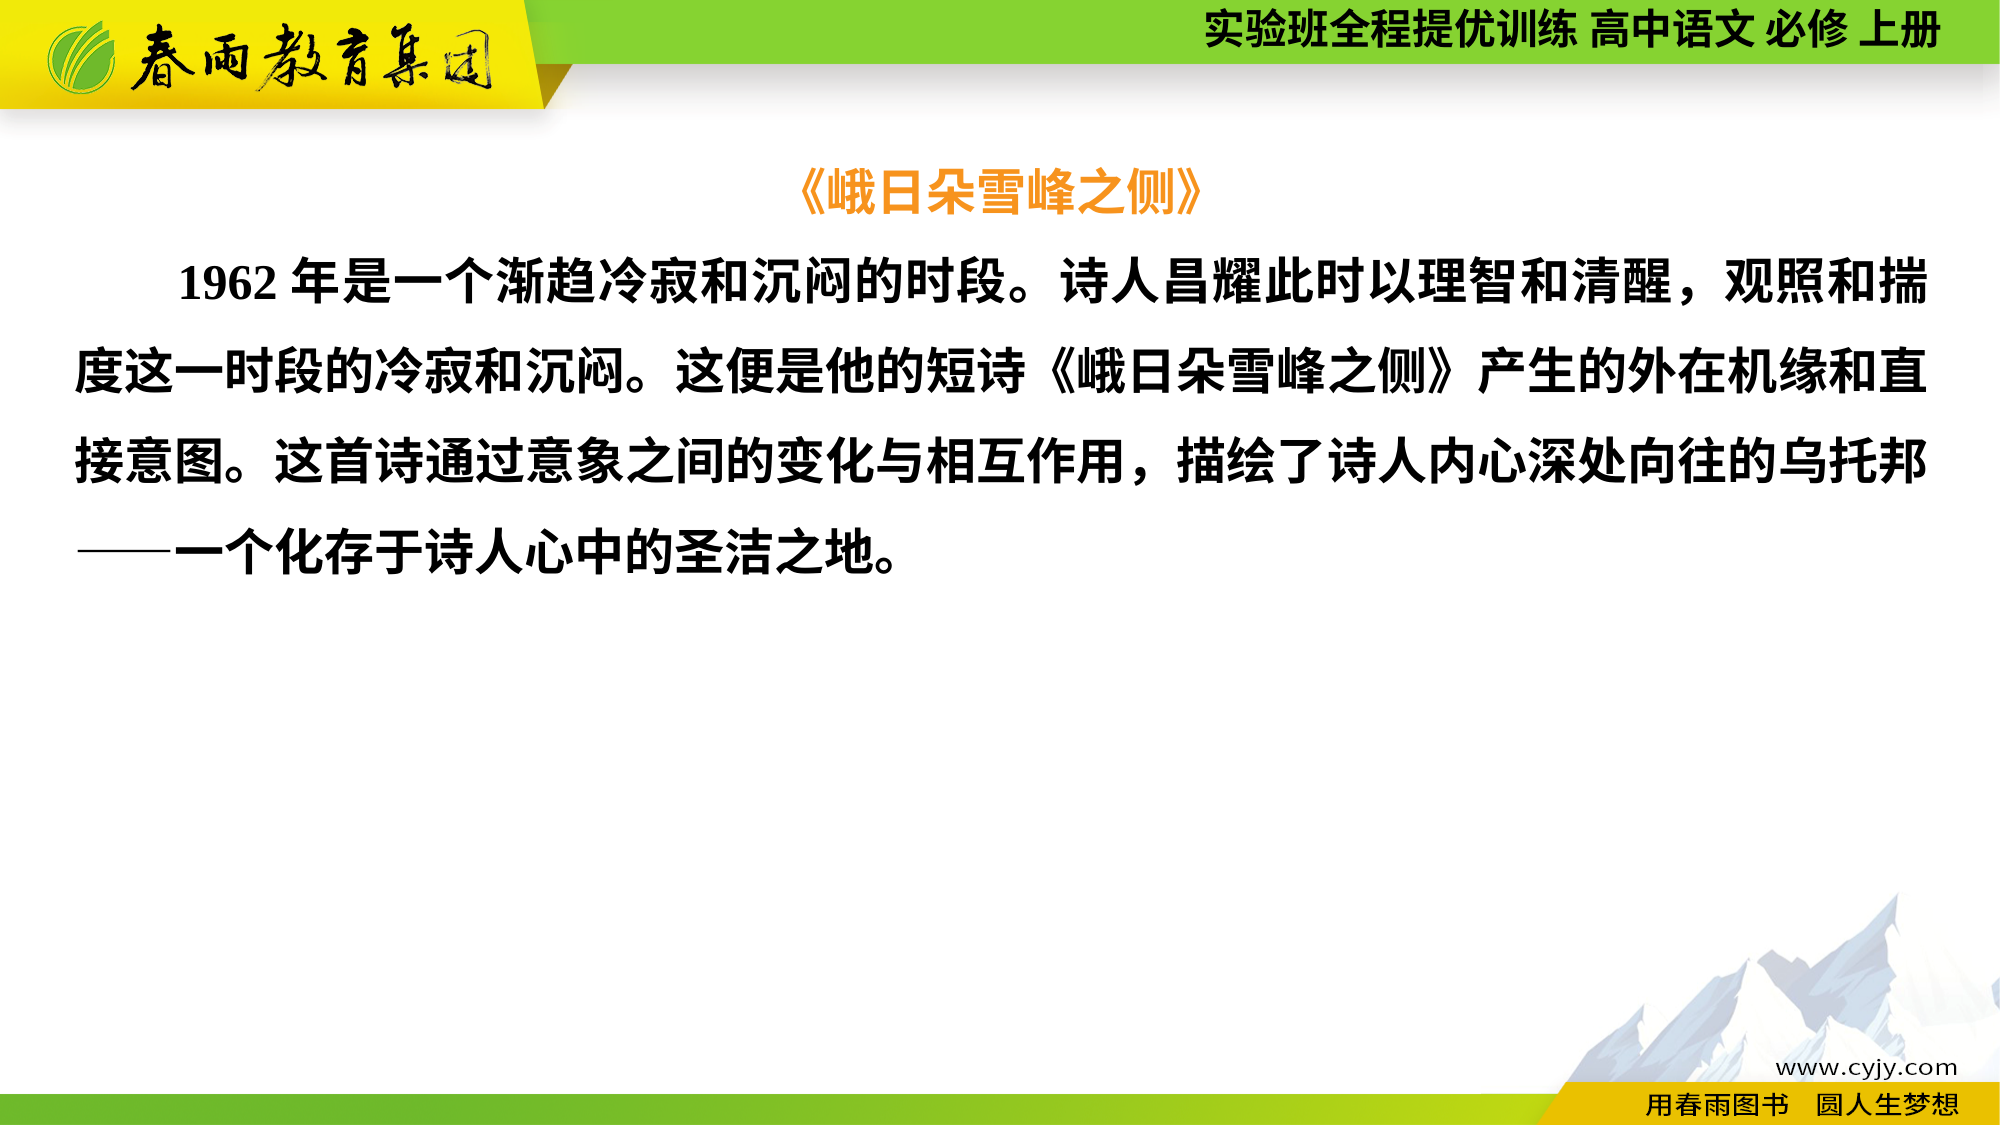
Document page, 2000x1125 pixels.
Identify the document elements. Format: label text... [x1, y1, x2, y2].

picture [0, 0, 2000, 1125]
list 《峨日朵雪峰之侧》 1962年是一个渐趋冷寂和沉闷的时段。诗人昌耀此时以理智和清醒，观照和揣度这一时段的冷寂和沉闷。这便是他的短诗《峨日朵雪峰之侧》产生的外在机缘和直接意图。这首诗通过意象之间的变化与相互作用，描绘了诗人内心深处向往的乌托邦——一个化存于诗人心中的圣洁之地。 [59, 122, 1944, 592]
